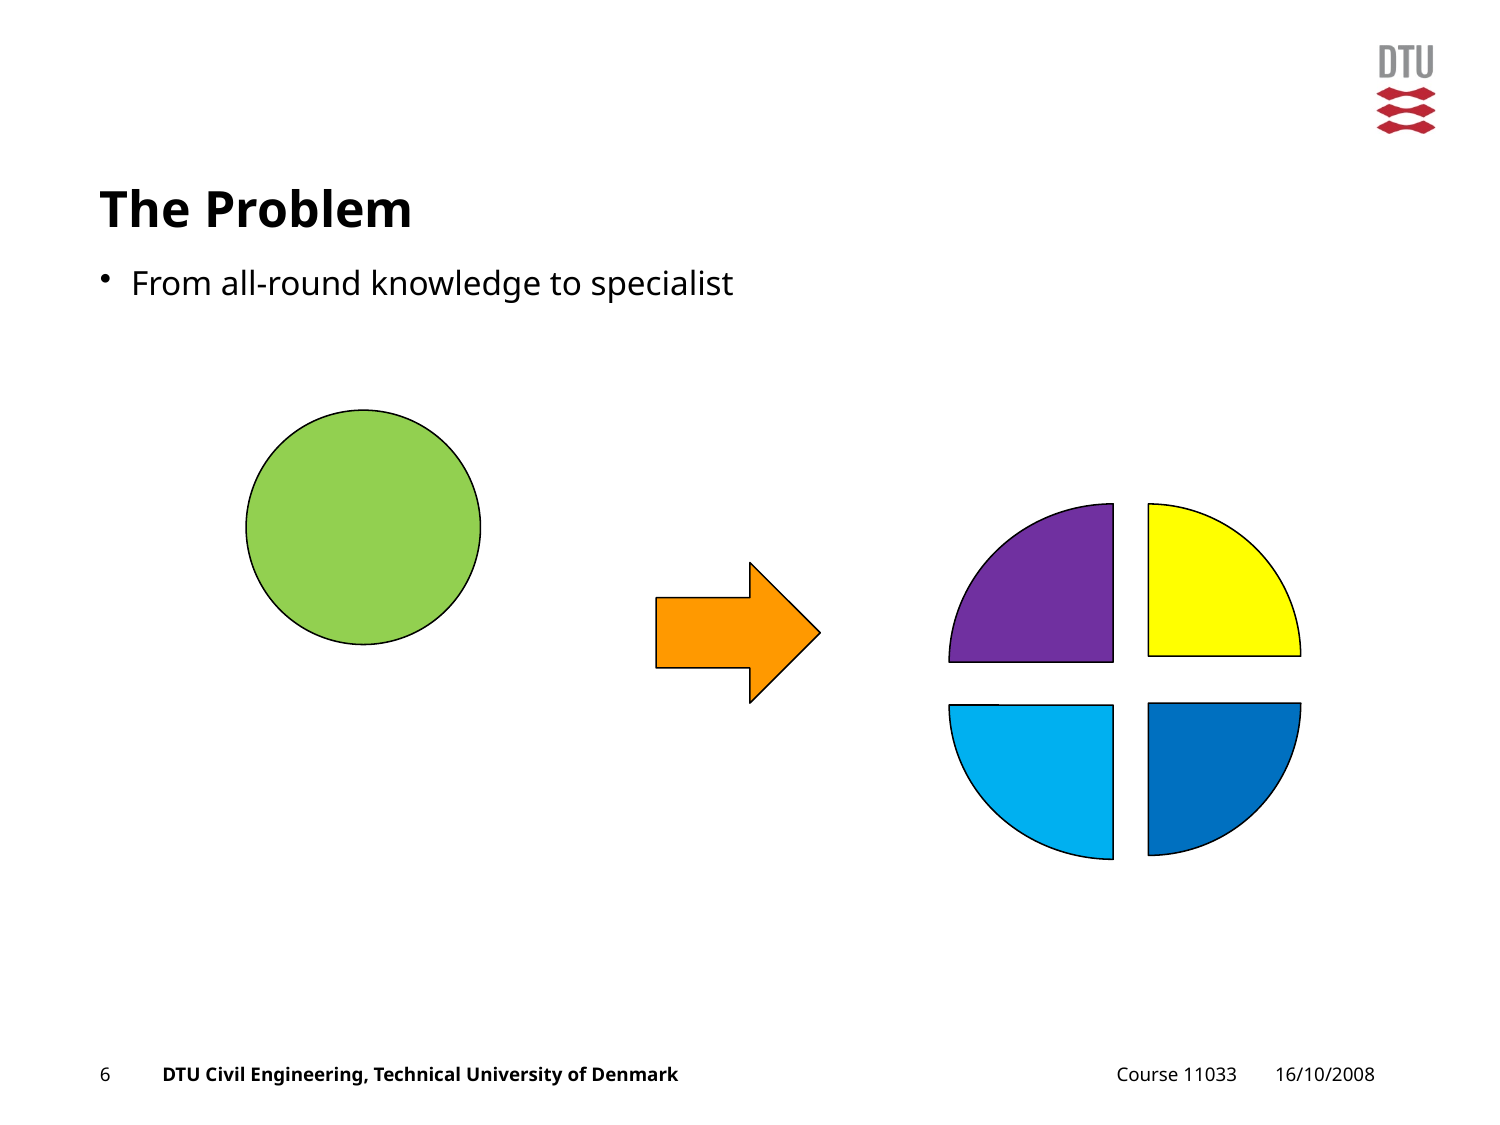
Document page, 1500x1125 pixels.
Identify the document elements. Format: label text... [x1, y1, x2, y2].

text_box [246, 410, 481, 645]
text_box [949, 705, 1114, 860]
text_box [1148, 703, 1301, 856]
list From all-round knowledge to specialist [99, 262, 1376, 1012]
text_box [1148, 503, 1301, 657]
text_box [656, 562, 821, 704]
text_box [949, 503, 1114, 663]
picture [1356, 45, 1436, 134]
title The Problem [99, 49, 1376, 238]
